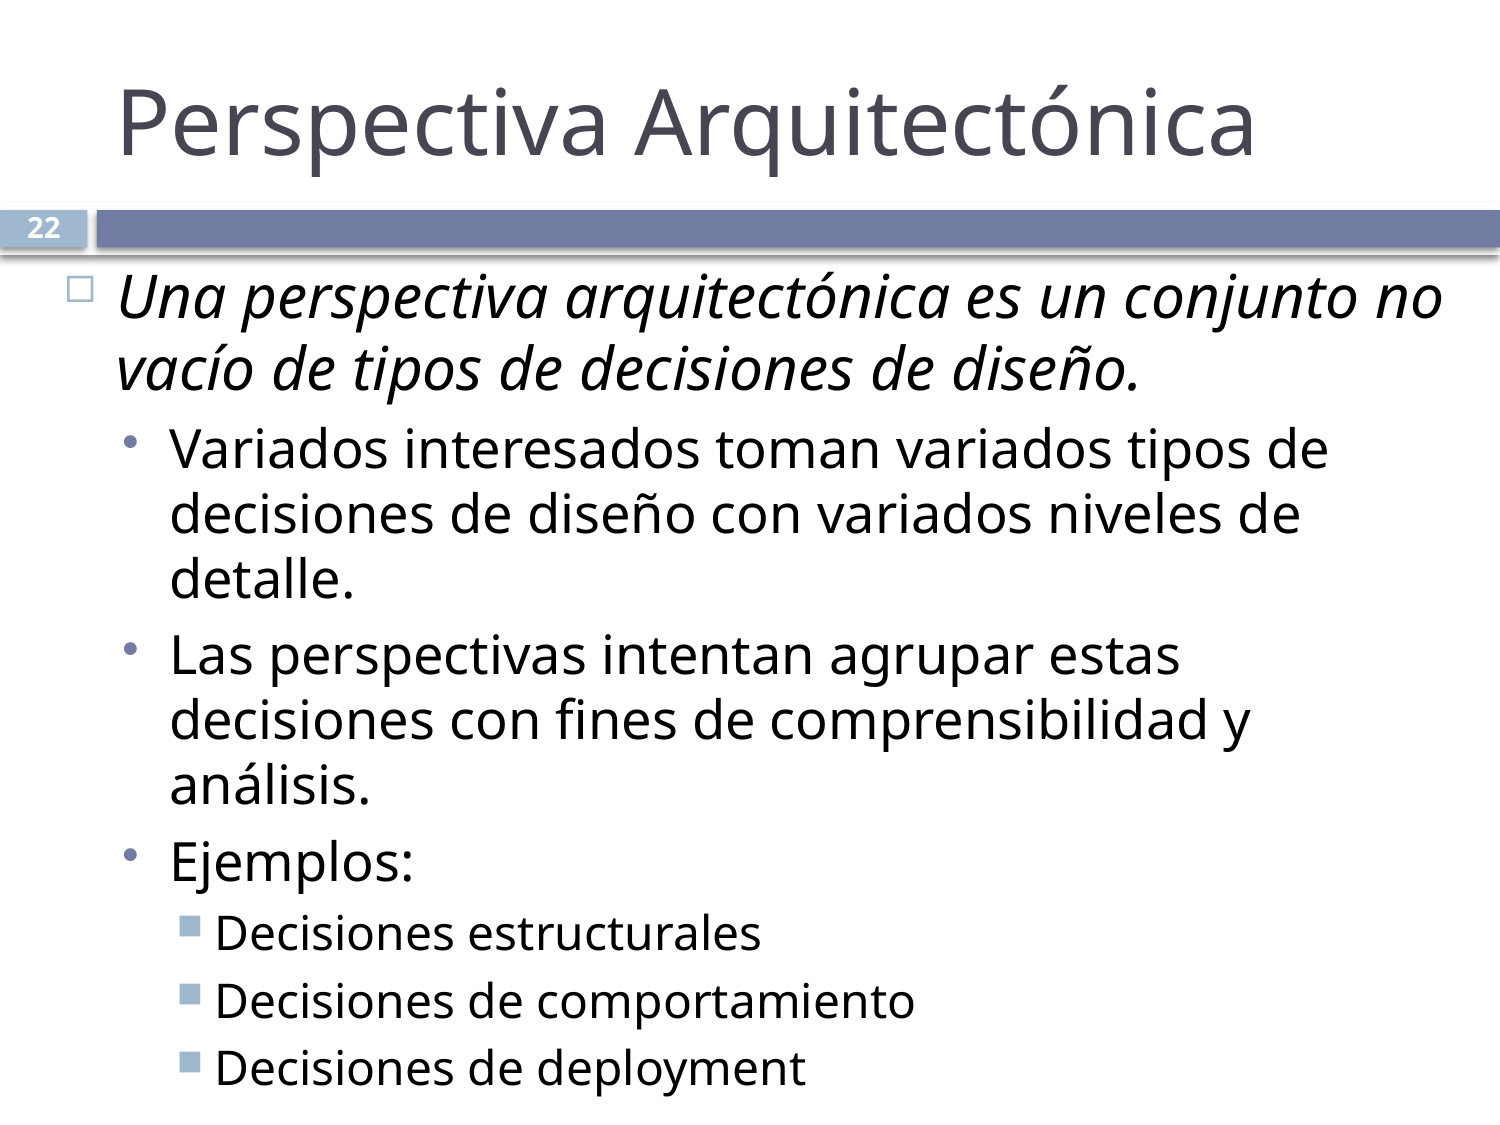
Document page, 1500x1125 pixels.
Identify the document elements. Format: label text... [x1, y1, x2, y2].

list Una perspectiva arquitectónica es un conjunto no vacío de tipos de decisiones de diseño. Variados interesados toman variados tipos de decisiones de diseño con variados niveles de detalle. Las perspectivas intentan agrupar estas decisiones con fines de comprensibilidad y análisis. Ejemplos: Decisiones estructurales Decisiones de comportamiento Decisiones de deployment [49, 250, 1465, 1001]
slide_number 22 [0, 208, 88, 249]
title Perspectiva Arquitectónica [100, 37, 1438, 200]
